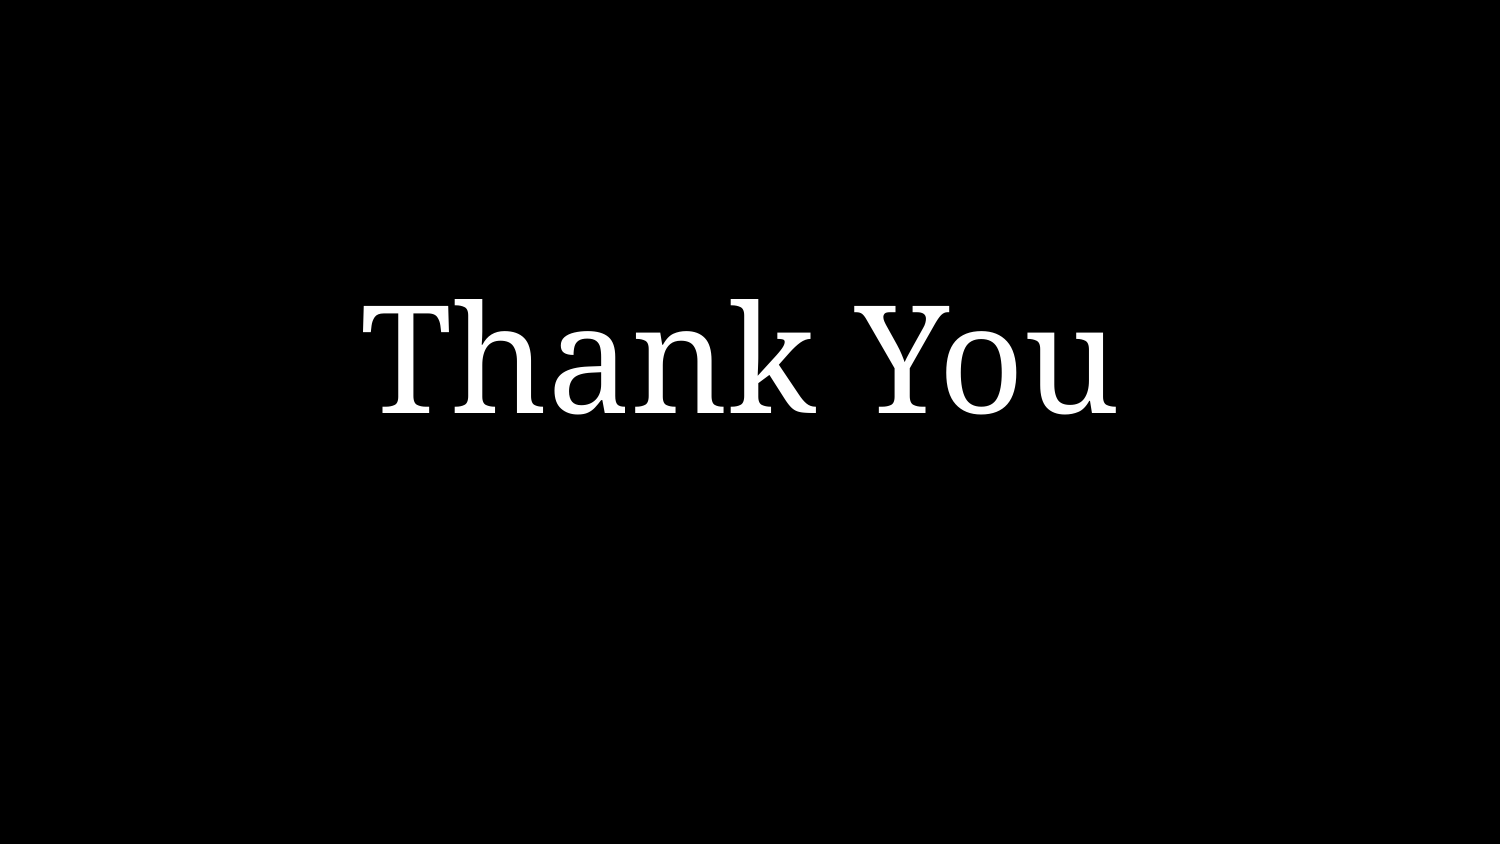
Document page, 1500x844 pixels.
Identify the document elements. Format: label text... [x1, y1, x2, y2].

title Thank You [221, 274, 1260, 472]
